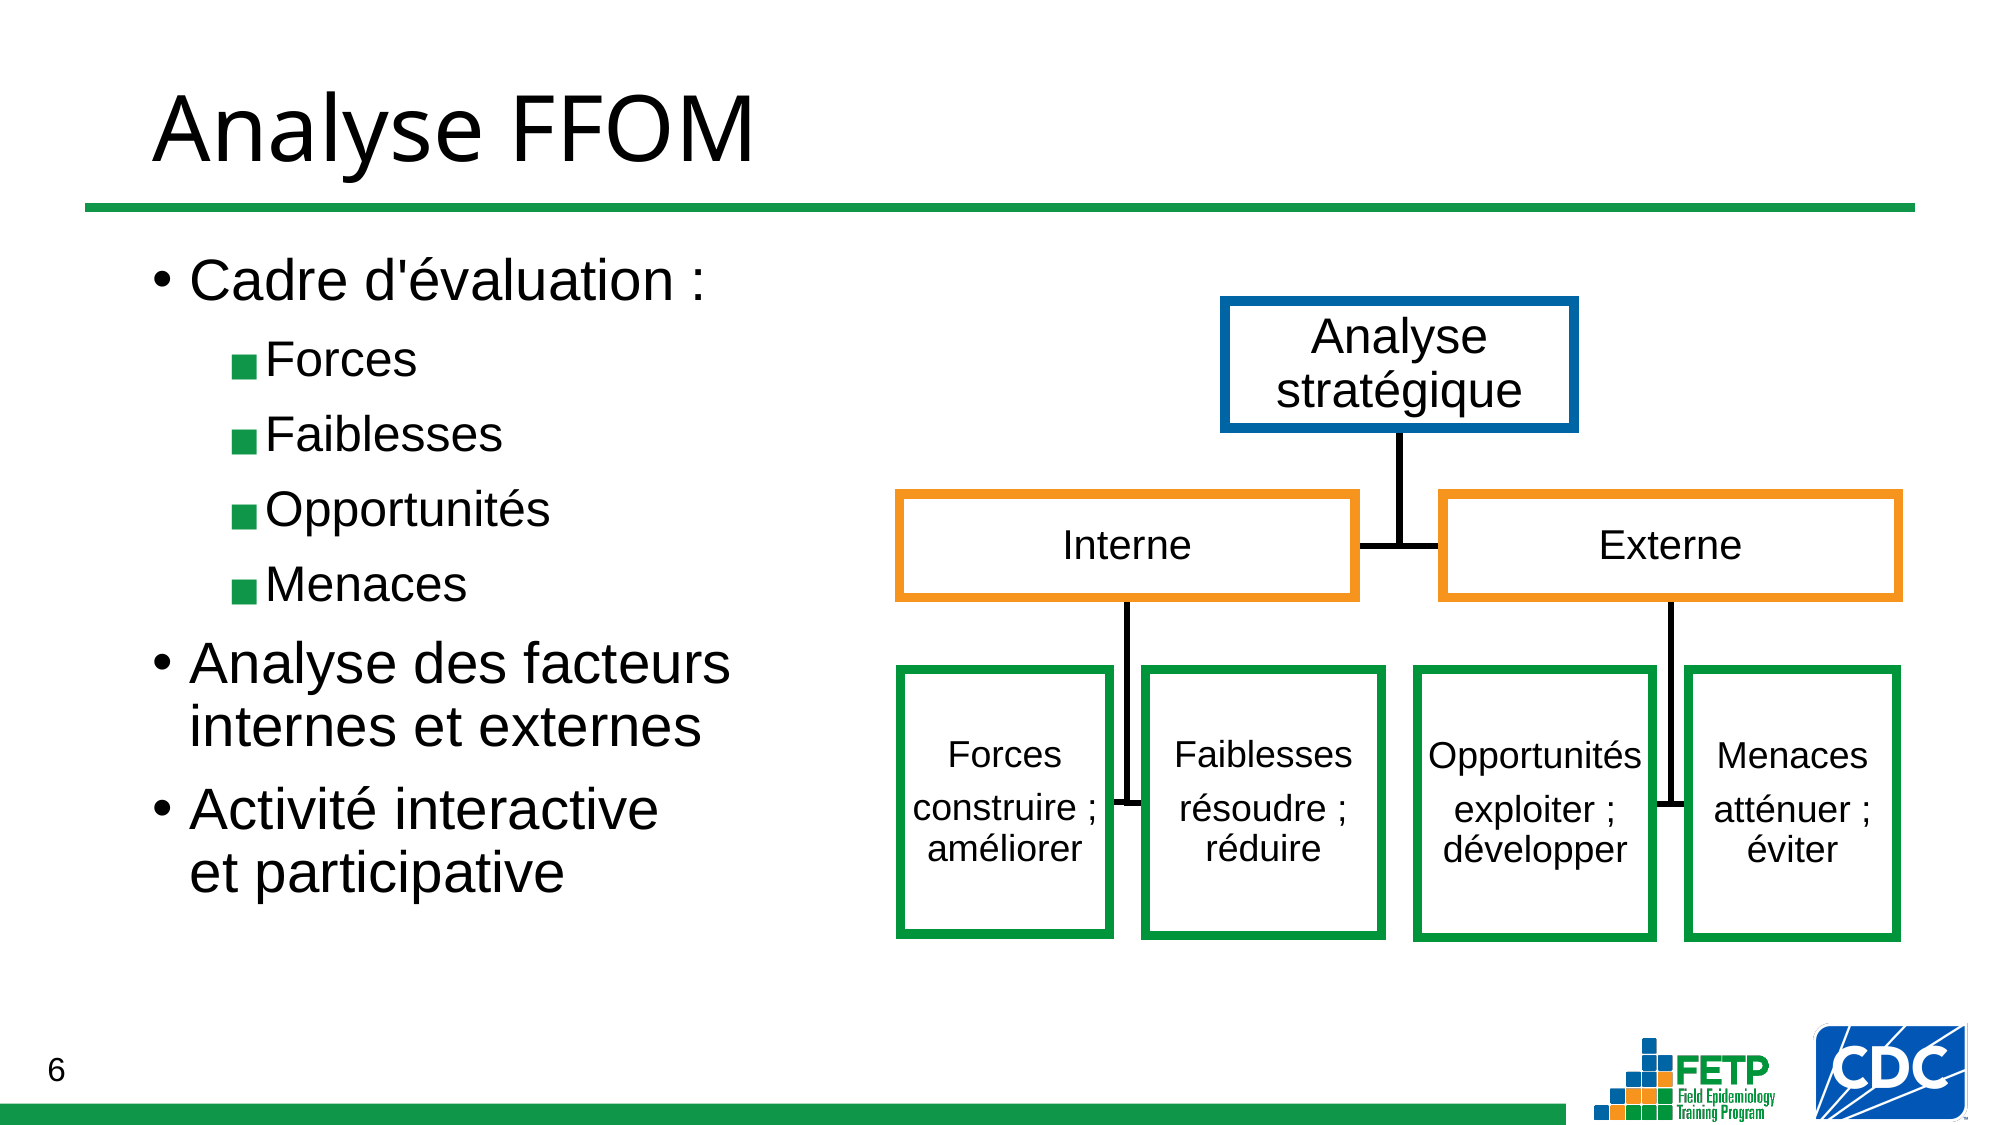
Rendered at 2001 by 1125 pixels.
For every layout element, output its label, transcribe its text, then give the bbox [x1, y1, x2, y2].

list Cadre d'évaluation : Forces Faiblesses Opportunités Menaces Analyse des facteurs internes et externes Activité interactive et participative [137, 242, 899, 1004]
title Analyse FFOM [137, 75, 1863, 207]
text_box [899, 300, 1899, 939]
picture [1813, 1023, 1968, 1122]
picture [1594, 1038, 1775, 1122]
